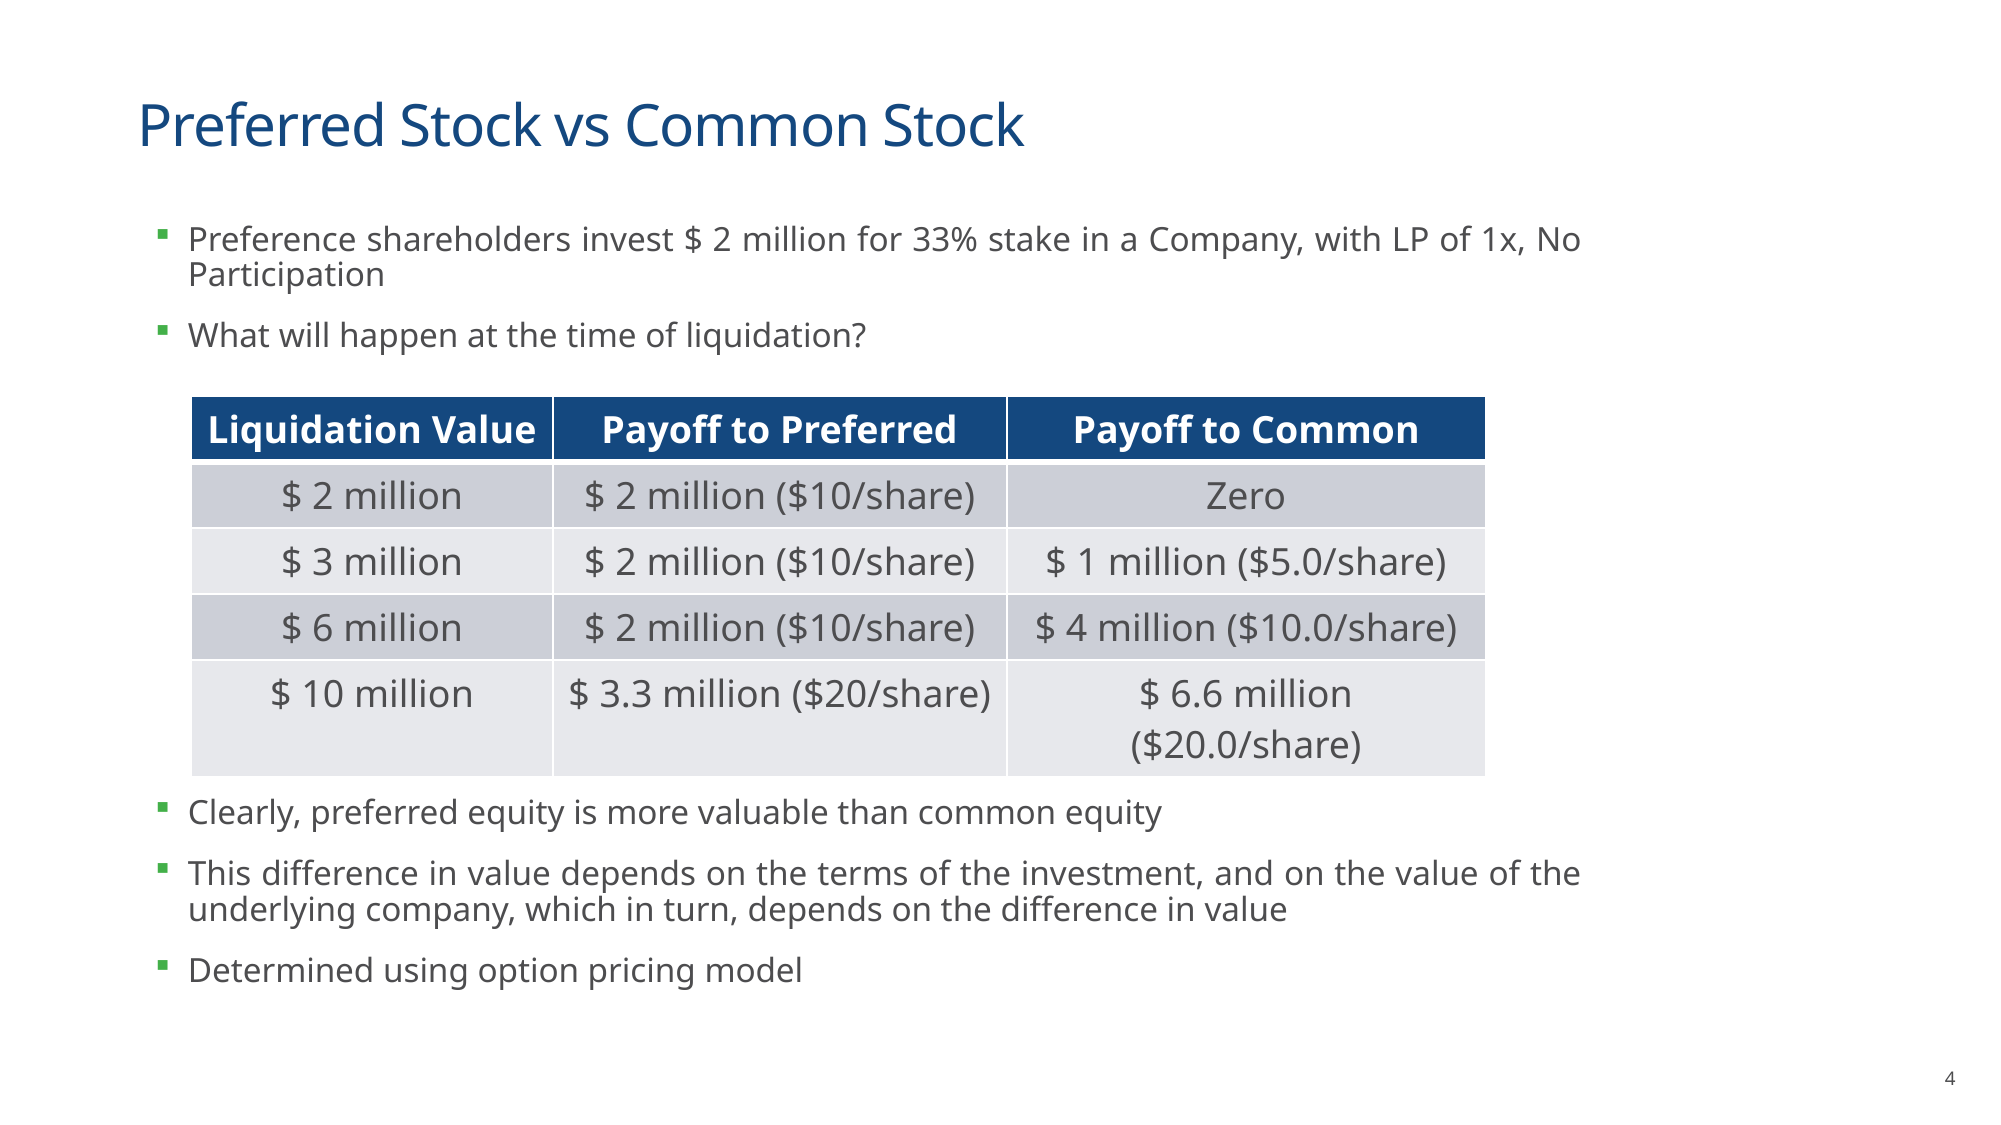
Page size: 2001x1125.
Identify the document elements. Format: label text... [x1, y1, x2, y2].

table_cell $ 3 million [192, 529, 552, 593]
table_cell $ 1 million ($5.0/share) [1008, 529, 1485, 593]
table_header Payoff to Preferred [554, 397, 1006, 459]
table_cell $ 2 million ($10/share) [554, 595, 1006, 659]
table_cell $ 10 million [192, 661, 552, 776]
table_cell $ 2 million ($10/share) [554, 529, 1006, 593]
table_cell $ 4 million ($10.0/share) [1008, 595, 1485, 659]
table_header Payoff to Common [1008, 397, 1485, 459]
table_cell Zero [1008, 465, 1485, 527]
text_box 4 [1930, 1058, 2000, 1088]
table_header Liquidation Value [192, 397, 552, 459]
table_cell $ 2 million [192, 465, 552, 527]
text_box Preferred Stock vs Common Stock [137, 88, 1685, 150]
table_cell $ 6 million [192, 595, 552, 659]
table_cell $ 2 million ($10/share) [554, 465, 1006, 527]
table_cell $ 3.3 million ($20/share) [554, 661, 1006, 776]
list Preference shareholders invest $ 2 million for 33% stake in a Company, with LP of 1x, No Participation What will happen at the time of liquidation? Clearly, preferred equity is more valuable than common equity This difference in value depends on the terms of the investment, and on the value of the underlying company, which in turn, depends on the difference in value Determined using option pricing model [155, 150, 1599, 1093]
table_cell $ 6.6 million ($20.0/share) [1008, 661, 1485, 776]
